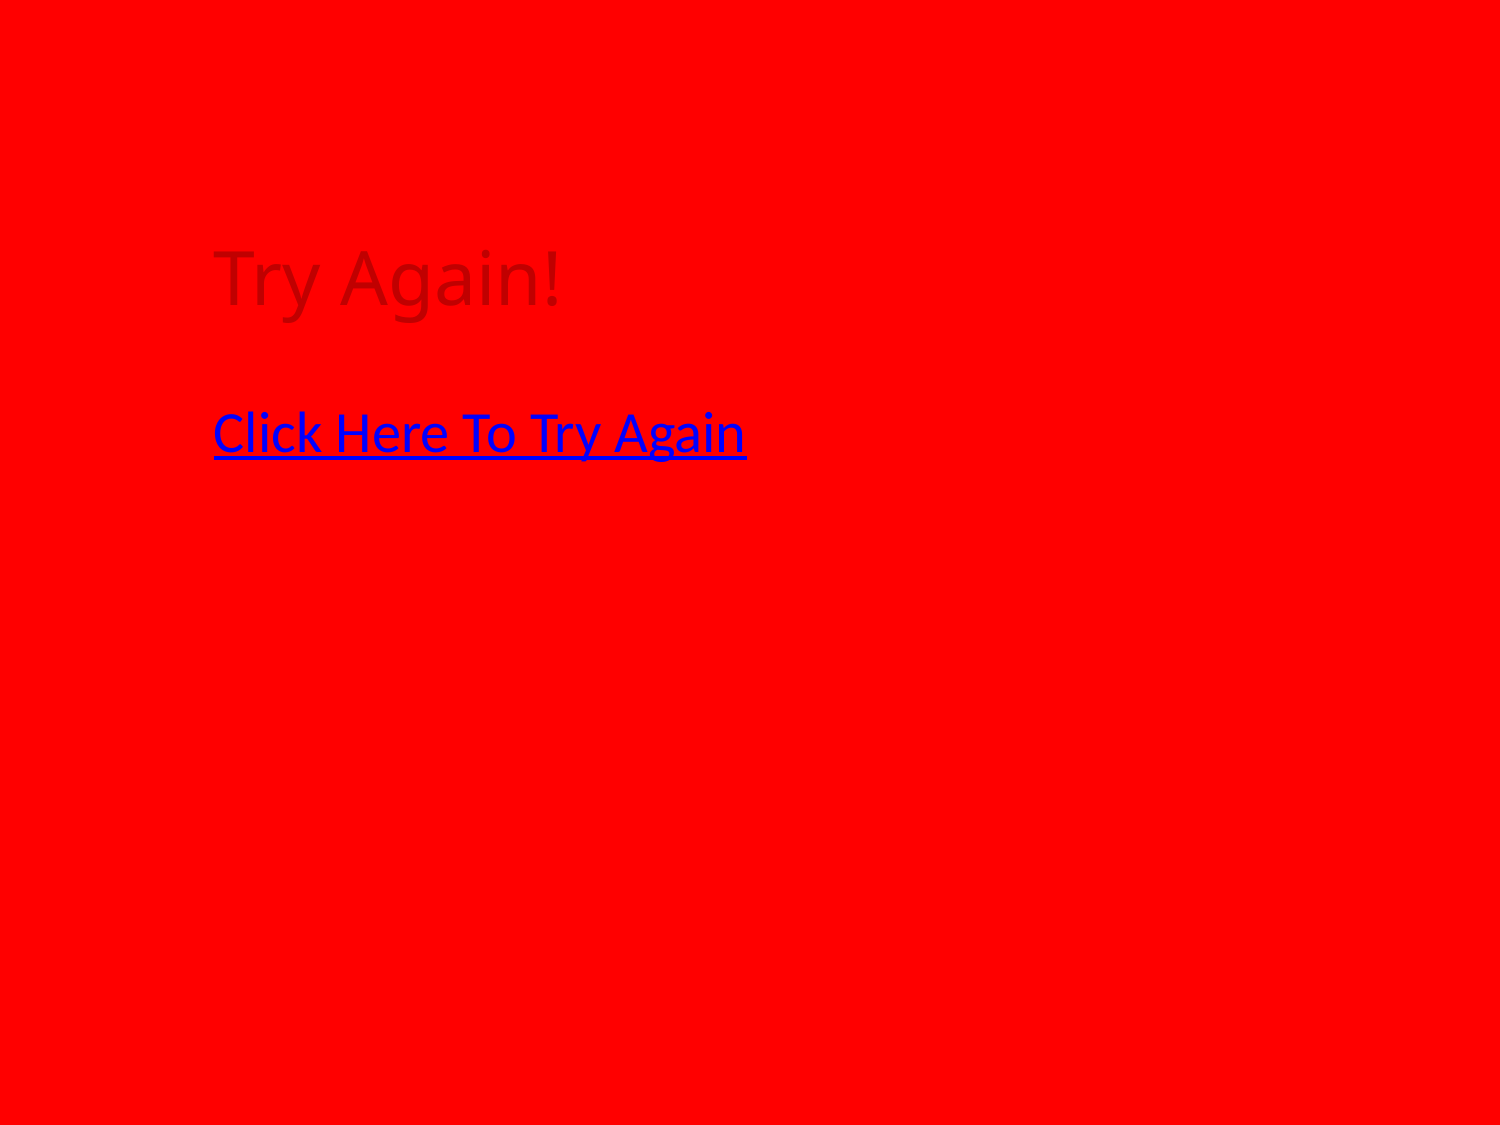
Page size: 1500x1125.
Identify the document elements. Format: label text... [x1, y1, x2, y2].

text_box Click Here To Try Again [199, 386, 879, 472]
text_box Try Again! [199, 222, 821, 328]
